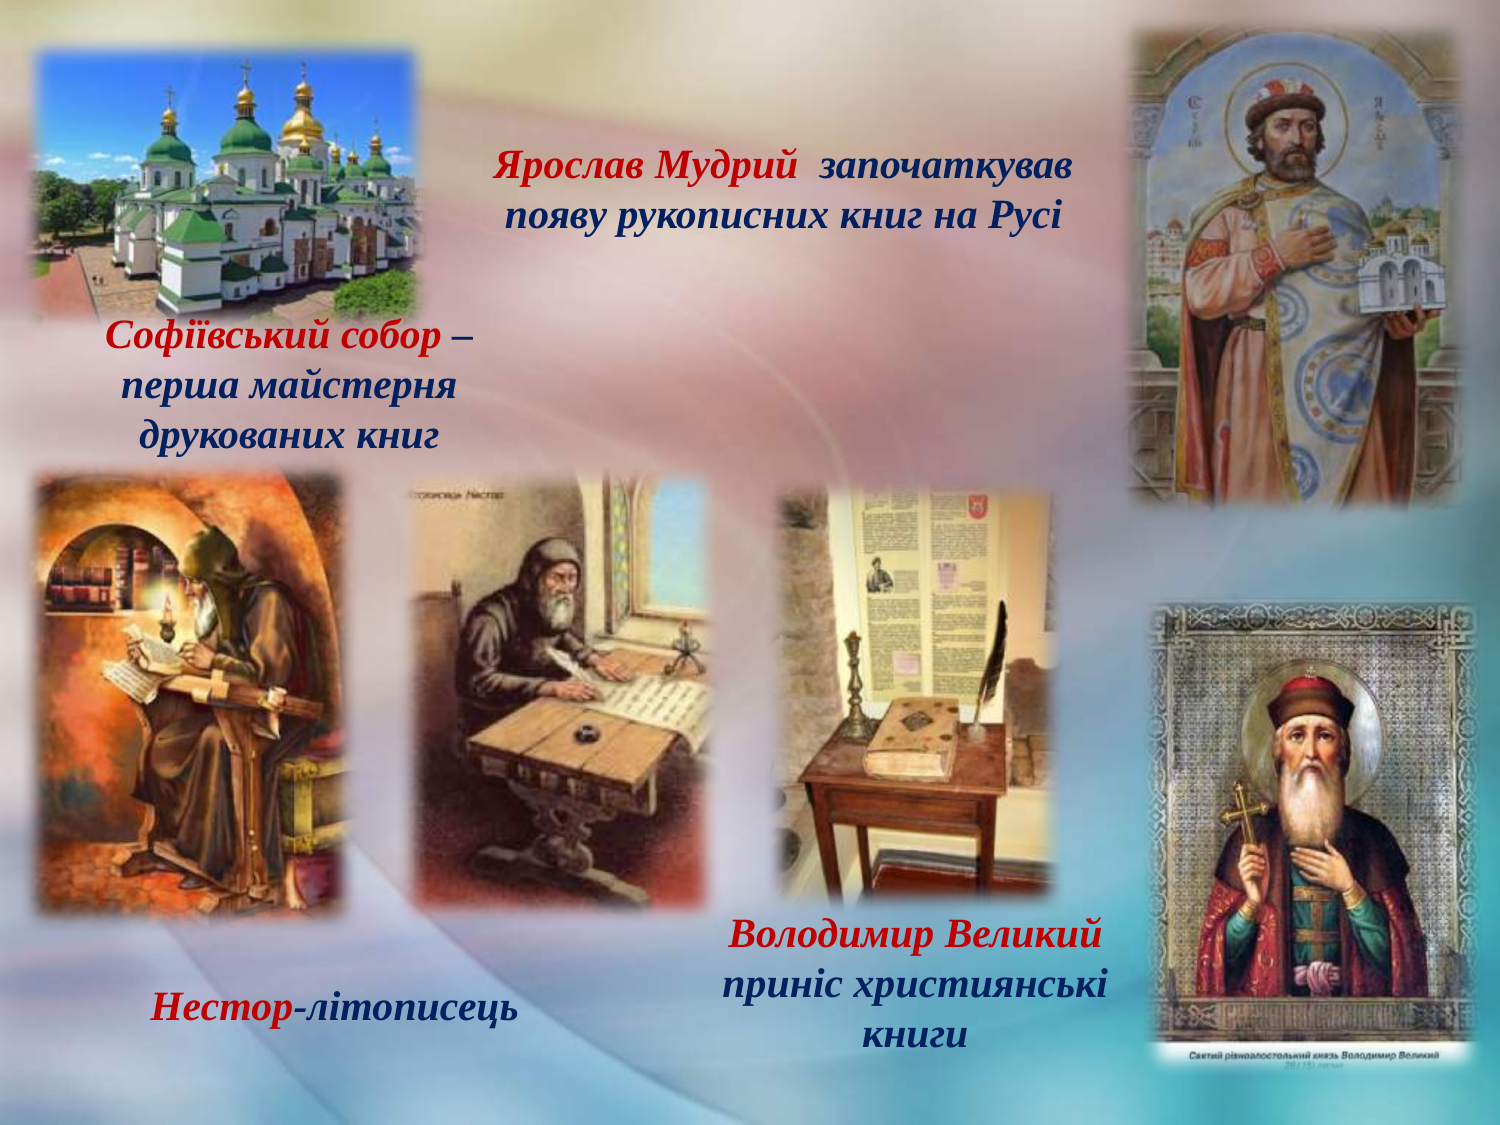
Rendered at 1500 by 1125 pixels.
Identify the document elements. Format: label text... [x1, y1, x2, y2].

text_box Нестор-літописець [11, 931, 658, 1078]
text_box Софіївський собор – перша майстерня друкованих книг [39, 326, 540, 438]
picture [0, 0, 1500, 1125]
text_box Ярослав Мудрий започаткував появу рукописних книг на Русі [438, 42, 1110, 331]
text_box Володимир Великий приніс християнські книги [688, 855, 1137, 1106]
